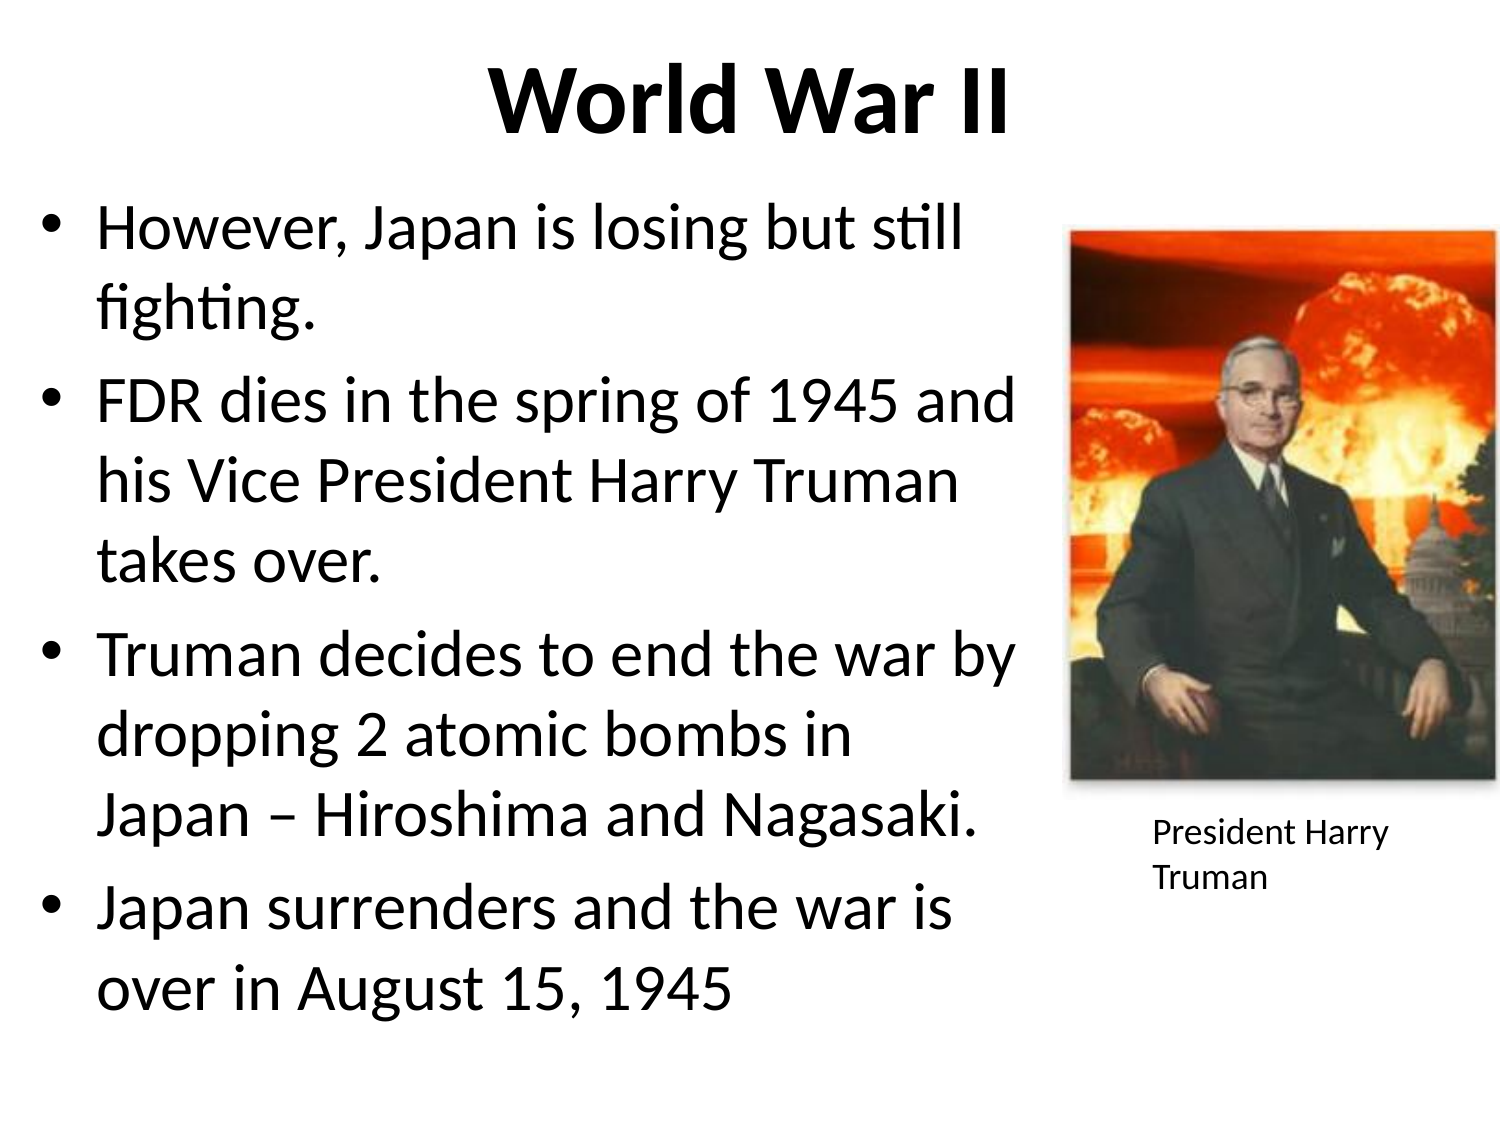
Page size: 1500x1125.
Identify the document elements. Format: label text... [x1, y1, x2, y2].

text_box President Harry Truman [1137, 810, 1450, 905]
picture [1062, 224, 1500, 801]
list However, Japan is losing but still fighting. FDR dies in the spring of 1945 and his Vice President Harry Truman takes over. Truman decides to end the war by dropping 2 atomic bombs in Japan – Hiroshima and Nagasaki. Japan surrenders and the war is over in August 15, 1945 [24, 174, 1038, 1088]
title World War II [75, 0, 1425, 188]
